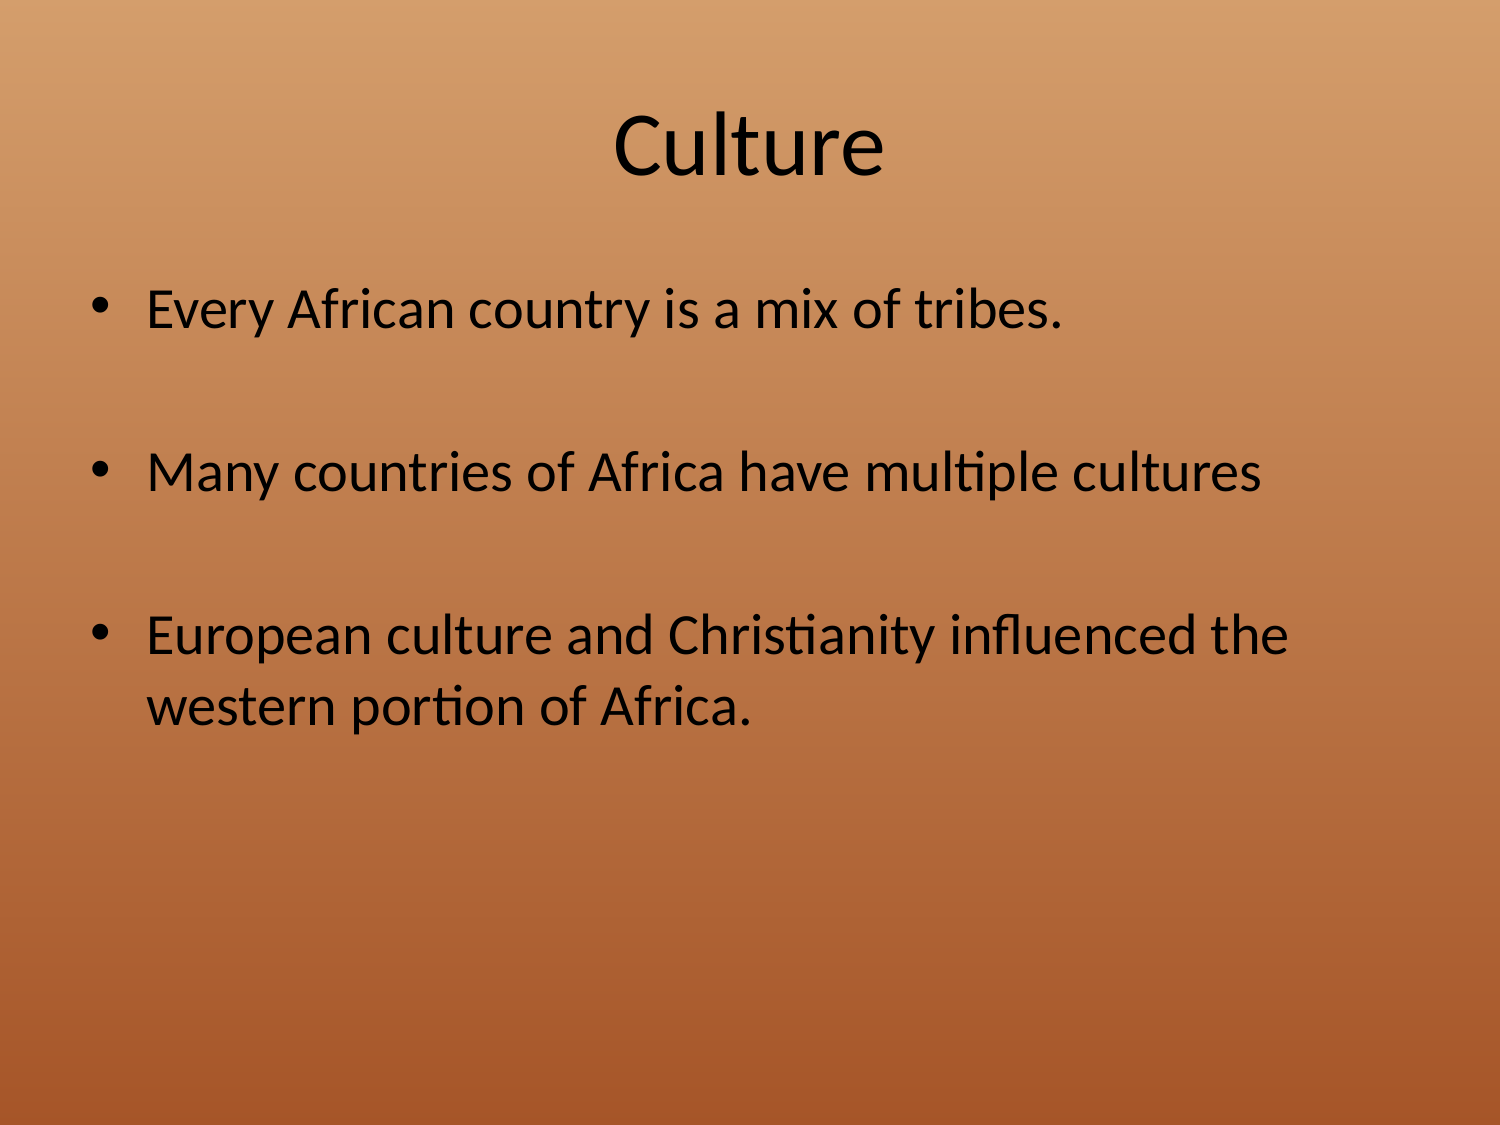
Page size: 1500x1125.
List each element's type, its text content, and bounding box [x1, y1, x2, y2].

list Every African country is a mix of tribes. Many countries of Africa have multiple cultures European culture and Christianity influenced the western portion of Africa. [75, 262, 1425, 1005]
title Culture [75, 45, 1425, 233]
